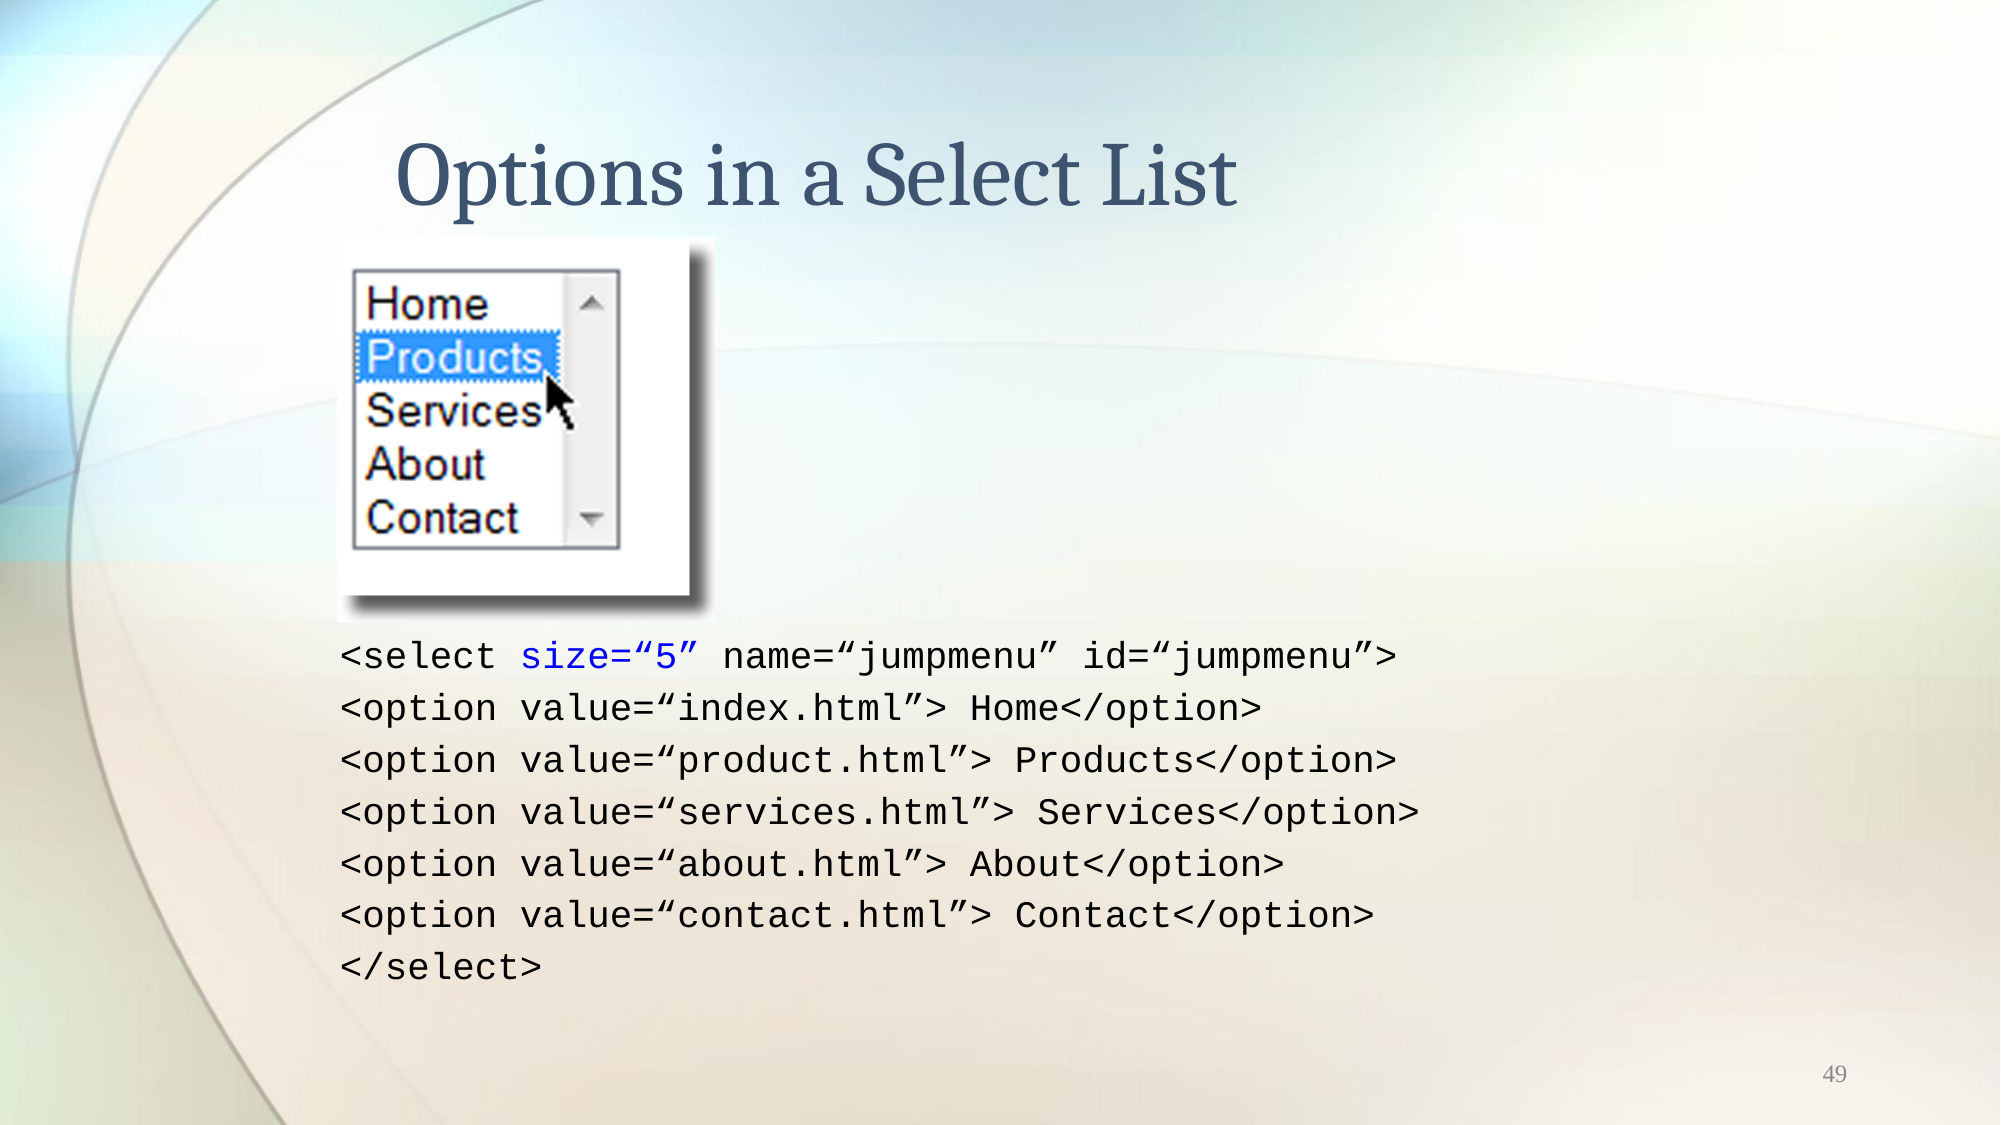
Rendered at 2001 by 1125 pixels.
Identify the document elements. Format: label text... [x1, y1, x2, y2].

title Options in a Select List [381, 59, 1863, 278]
list <select size=“5” name=“jumpmenu” id=“jumpmenu”> <option value=“index.html”> Home</option> <option value=“product.html”> Products</option> <option value=“services.html”> Services</option> <option value=“about.html”> About</option> <option value=“contact.html”> Contact</option> </select> [324, 262, 1675, 1063]
slide_number 49 [1325, 1042, 1863, 1103]
picture [0, 0, 2001, 1125]
